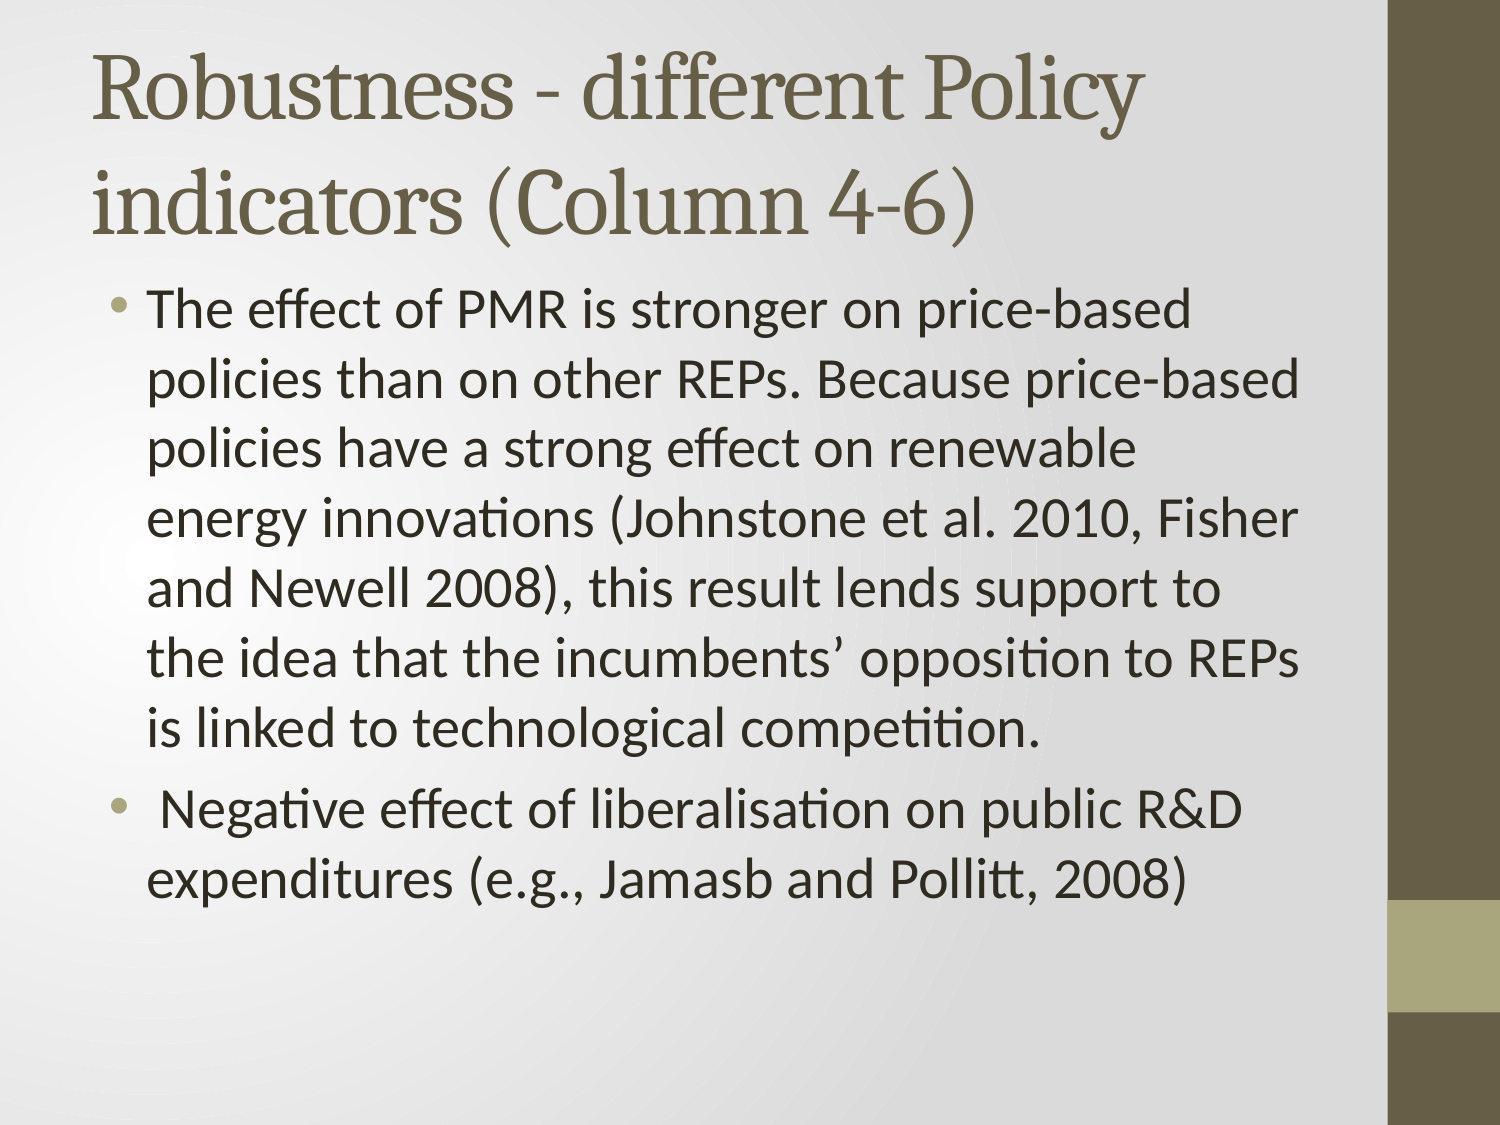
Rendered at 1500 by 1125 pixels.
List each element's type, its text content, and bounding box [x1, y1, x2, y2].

list The effect of PMR is stronger on price-based policies than on other REPs. Because price-based policies have a strong effect on renewable energy innovations (Johnstone et al. 2010, Fisher and Newell 2008), this result lends support to the idea that the incumbents’ opposition to REPs is linked to technological competition. Negative effect of liberalisation on public R&D expenditures (e.g., Jamasb and Pollitt, 2008) [75, 262, 1325, 1050]
title Robustness - different Policy indicators (Column 4-6) [75, 45, 1325, 233]
